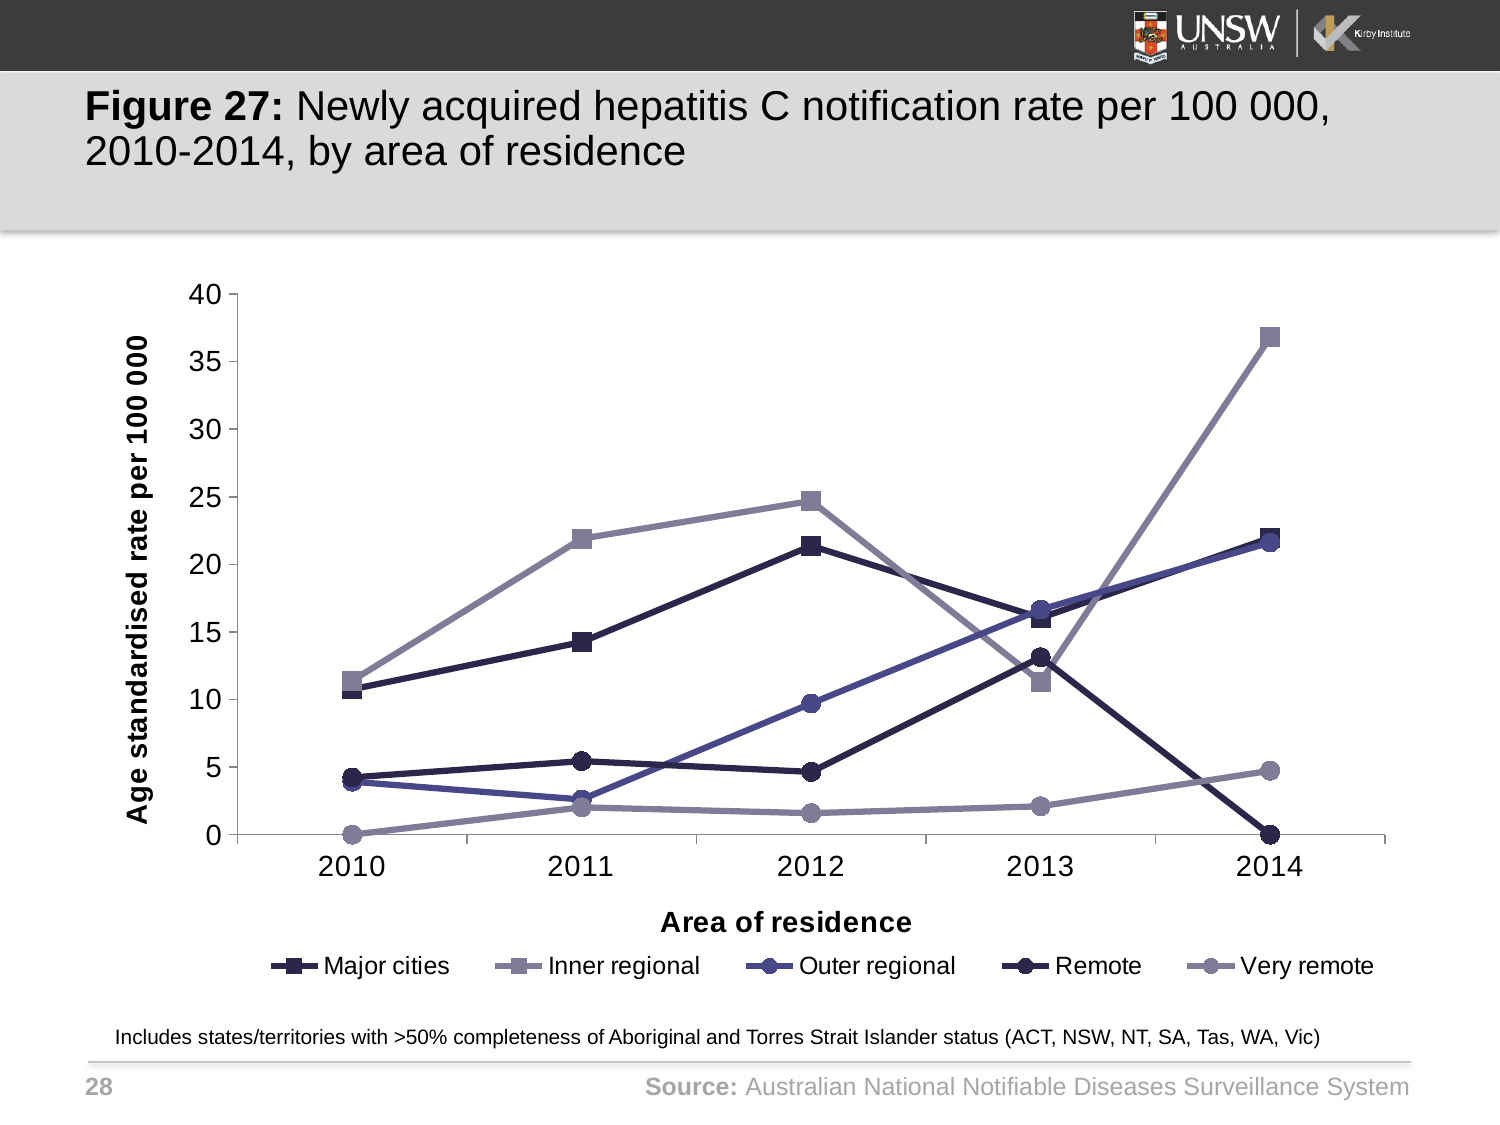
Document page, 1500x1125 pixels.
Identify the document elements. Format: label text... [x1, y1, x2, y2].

title Figure 27: Newly acquired hepatitis C notification rate per 100 000, 2010-2014, by area of residence [85, 84, 1412, 216]
chart [84, 262, 1412, 1023]
picture [0, 0, 1500, 71]
slide_number 28 [85, 1070, 195, 1112]
text_box Includes states/territories with >50% completeness of Aboriginal and Torres Strait Islander status (ACT, NSW, NT, SA, Tas, WA, Vic) [100, 1016, 1424, 1057]
list Source: Australian National Notifiable Diseases Surveillance System [262, 1070, 1412, 1112]
